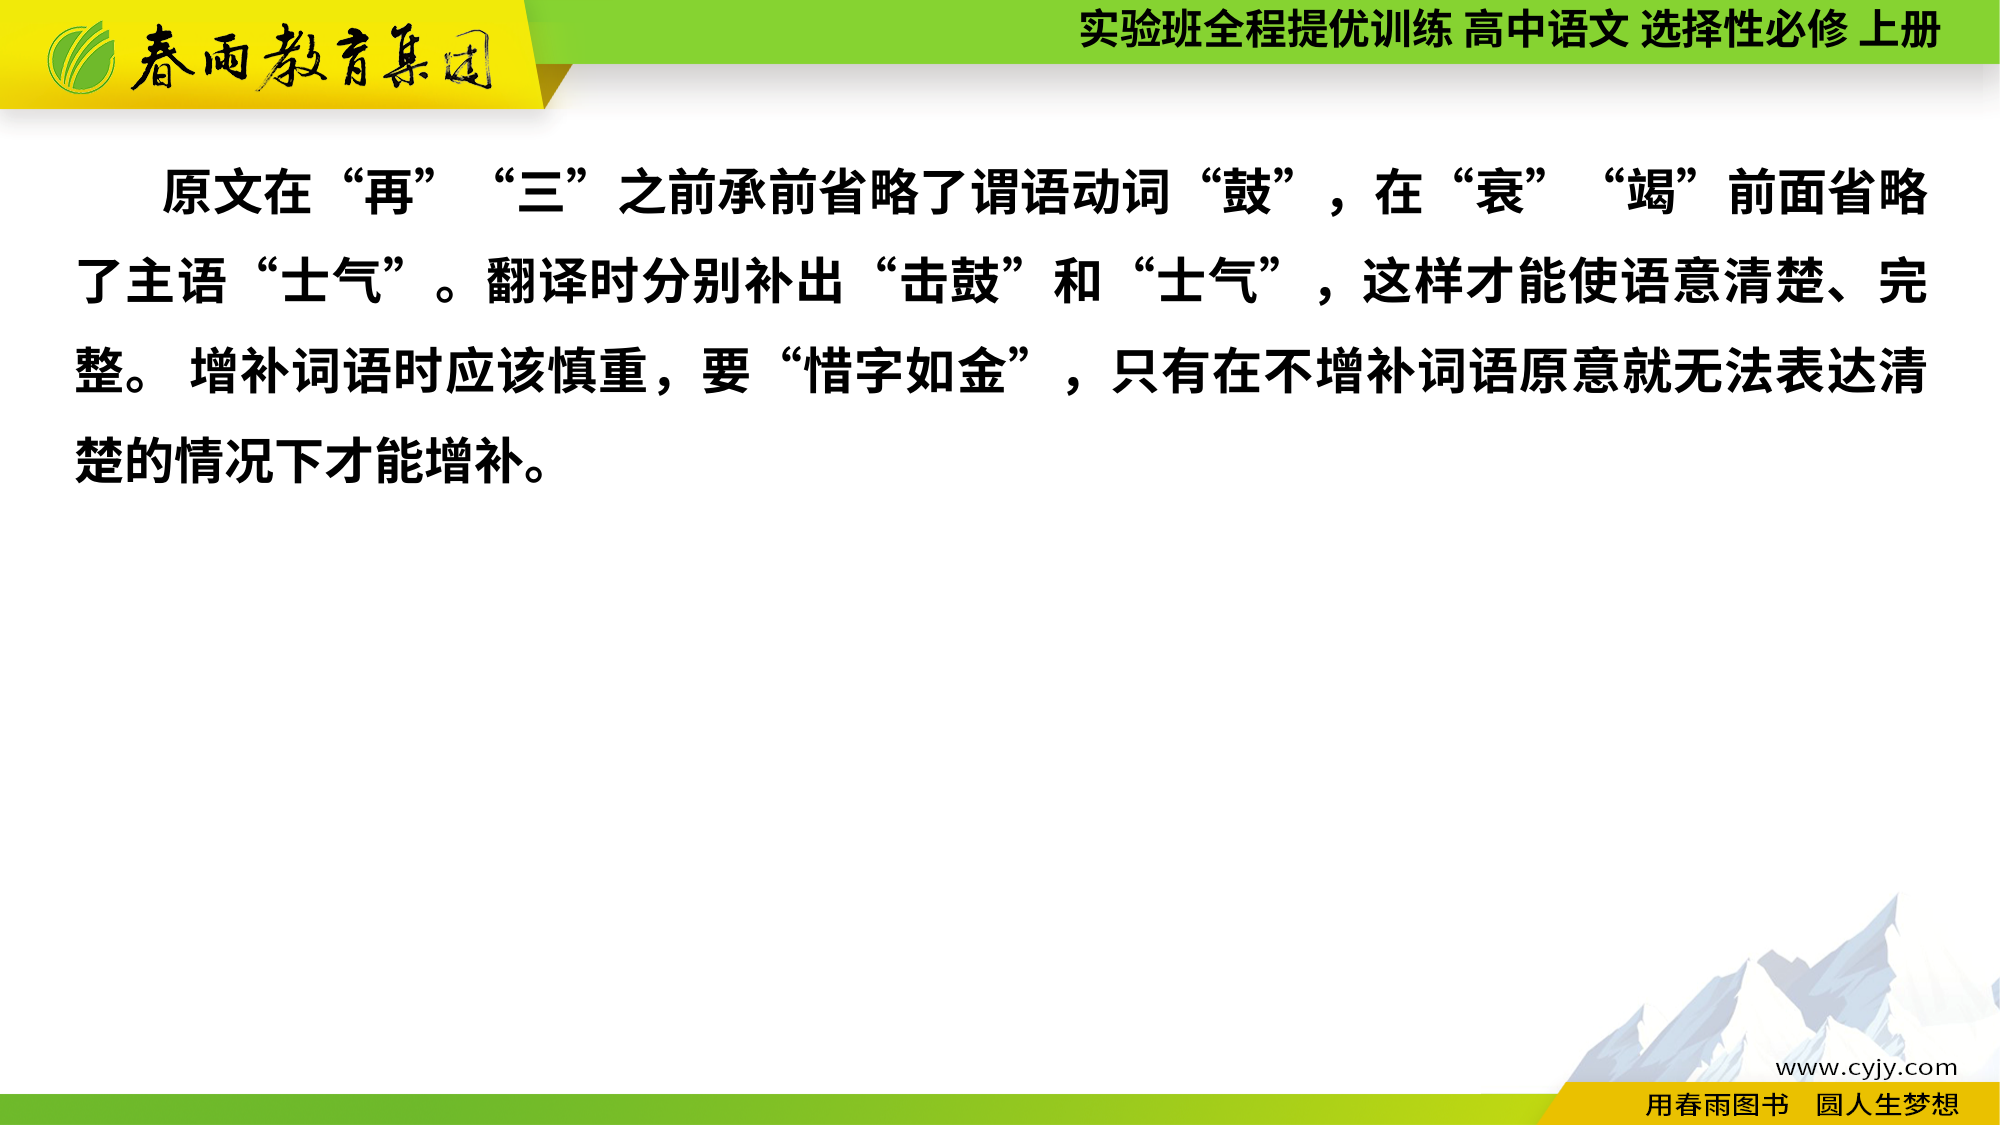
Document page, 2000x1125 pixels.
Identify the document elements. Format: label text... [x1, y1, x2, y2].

picture [0, 0, 2000, 1125]
list 原文在“再”“三”之前承前省略了谓语动词“鼓”，在“衰”“竭”前面省略了主语“士气”。翻译时分别补出“击鼓”和“士气”，这样才能使语意清楚、完整。 增补词语时应该慎重，要“惜字如金”，只有在不增补词语原意就无法表达清楚的情况下才能增补。 [59, 122, 1944, 502]
